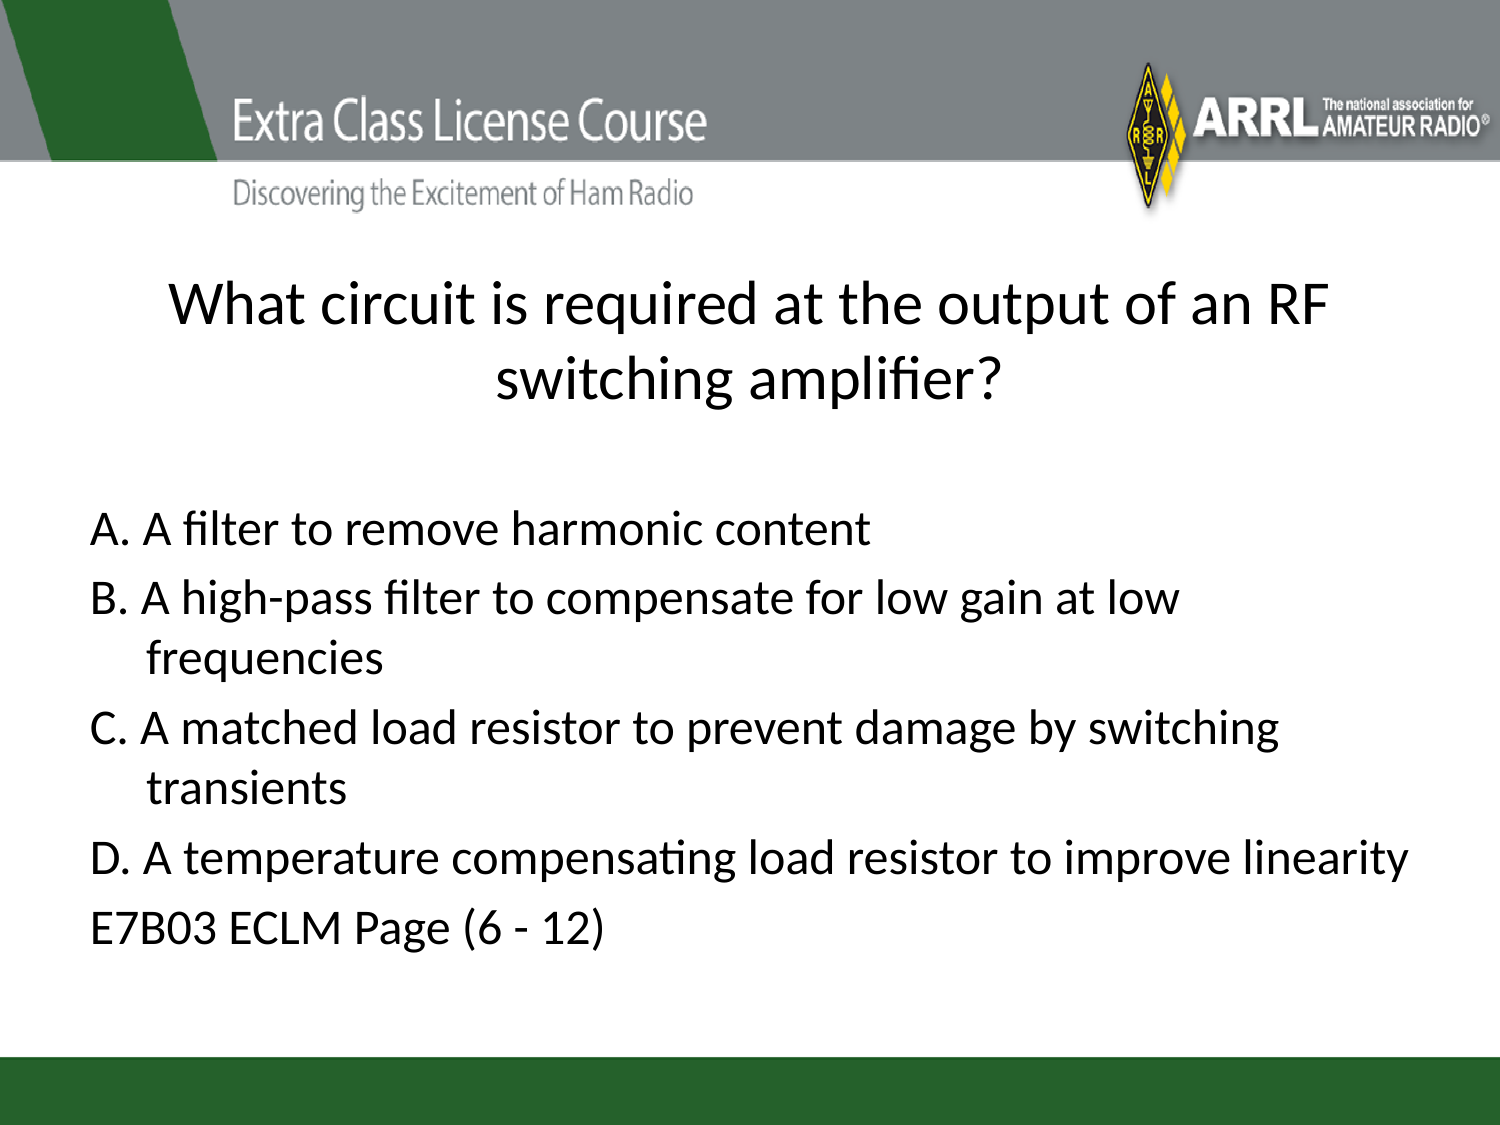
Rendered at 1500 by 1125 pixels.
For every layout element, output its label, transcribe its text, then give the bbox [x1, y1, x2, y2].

picture [0, 0, 1500, 1125]
title What circuit is required at the output of an RF switching amplifier? [75, 254, 1425, 435]
list A. A filter to remove harmonic content B. A high-pass filter to compensate for low gain at low frequencies C. A matched load resistor to prevent damage by switching transients D. A temperature compensating load resistor to improve linearity E7B03 ECLM Page (6 - 12) [75, 487, 1425, 1005]
